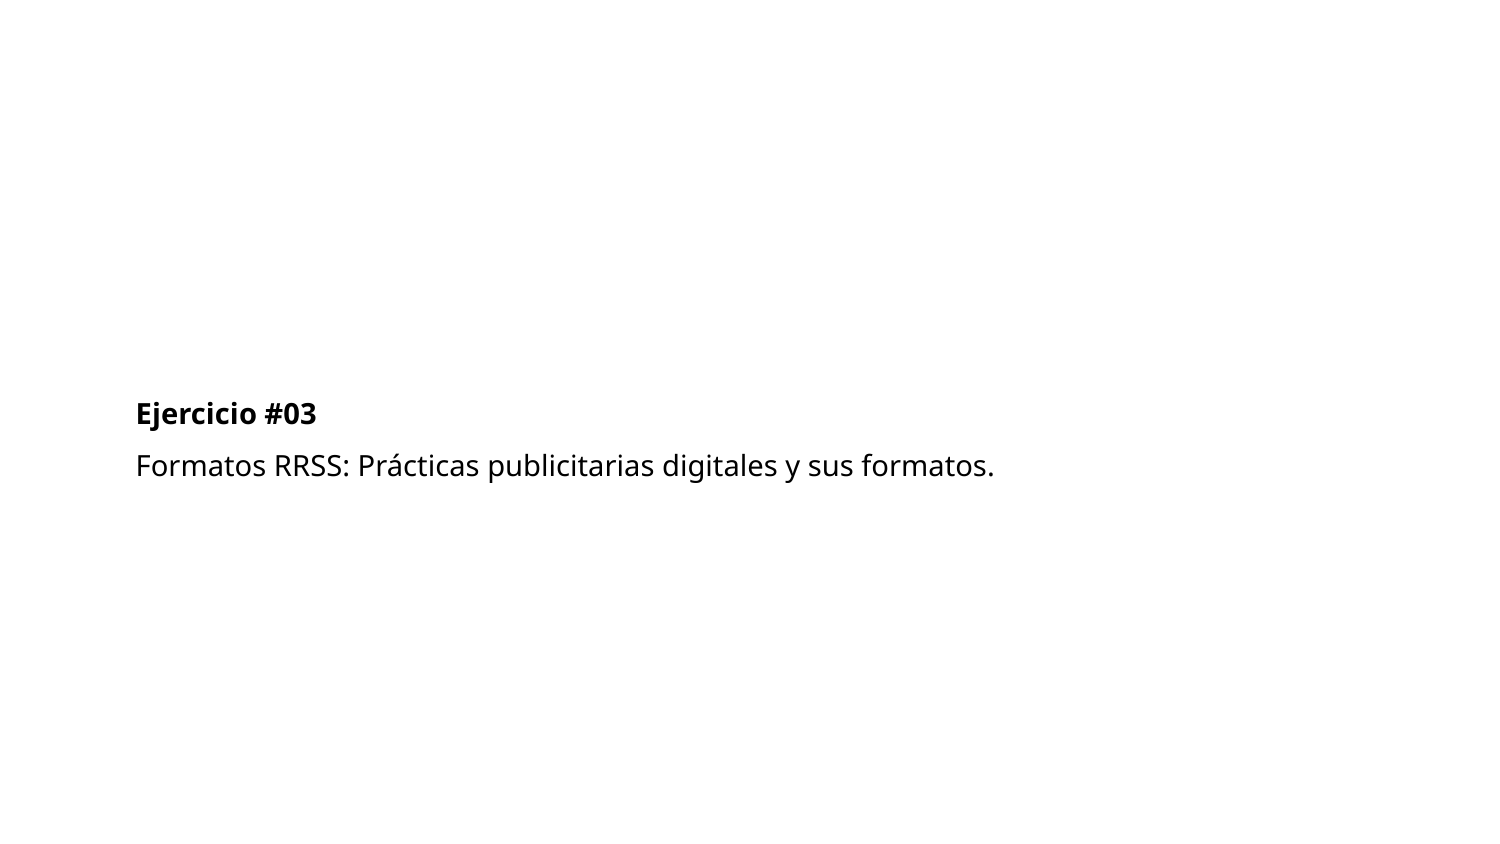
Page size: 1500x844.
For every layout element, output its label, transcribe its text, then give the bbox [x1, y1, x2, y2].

text_box Ejercicio #03 Formatos RRSS: Prácticas publicitarias digitales y sus formatos. [120, 362, 1396, 498]
